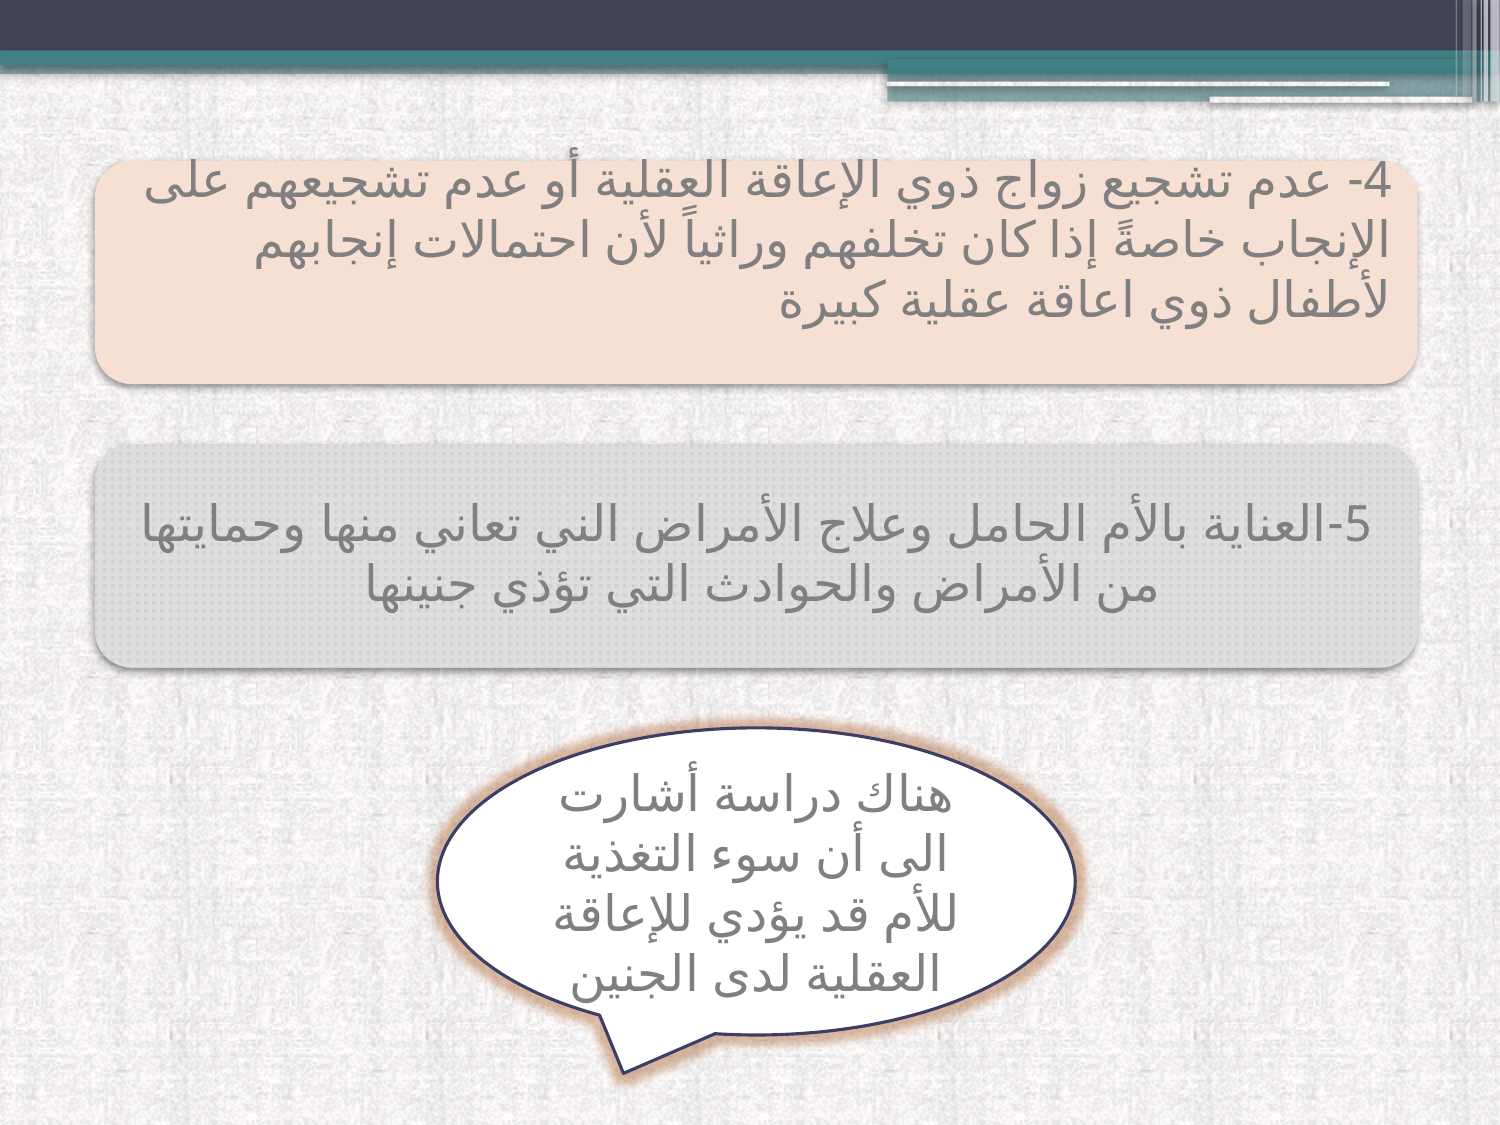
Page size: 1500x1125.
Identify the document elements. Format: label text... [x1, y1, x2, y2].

text_box هناك دراسة أشارت الى أن سوء التغذية للأم قد يؤدي للإعاقة العقلية لدى الجنين [435, 726, 1077, 1075]
text_box 4- عدم تشجيع زواج ذوي الإعاقة العقلية أو عدم تشجيعهم على الإنجاب خاصةً إذا كان تخلفهم وراثياً لأن احتمالات إنجابهم لأطفال ذوي اعاقة عقلية كبيرة [94, 160, 1418, 385]
text_box 5-العناية بالأم الحامل وعلاج الأمراض الني تعاني منها وحمايتها من الأمراض والحوادث التي تؤذي جنينها [94, 444, 1418, 668]
picture [0, 74, 1500, 1125]
